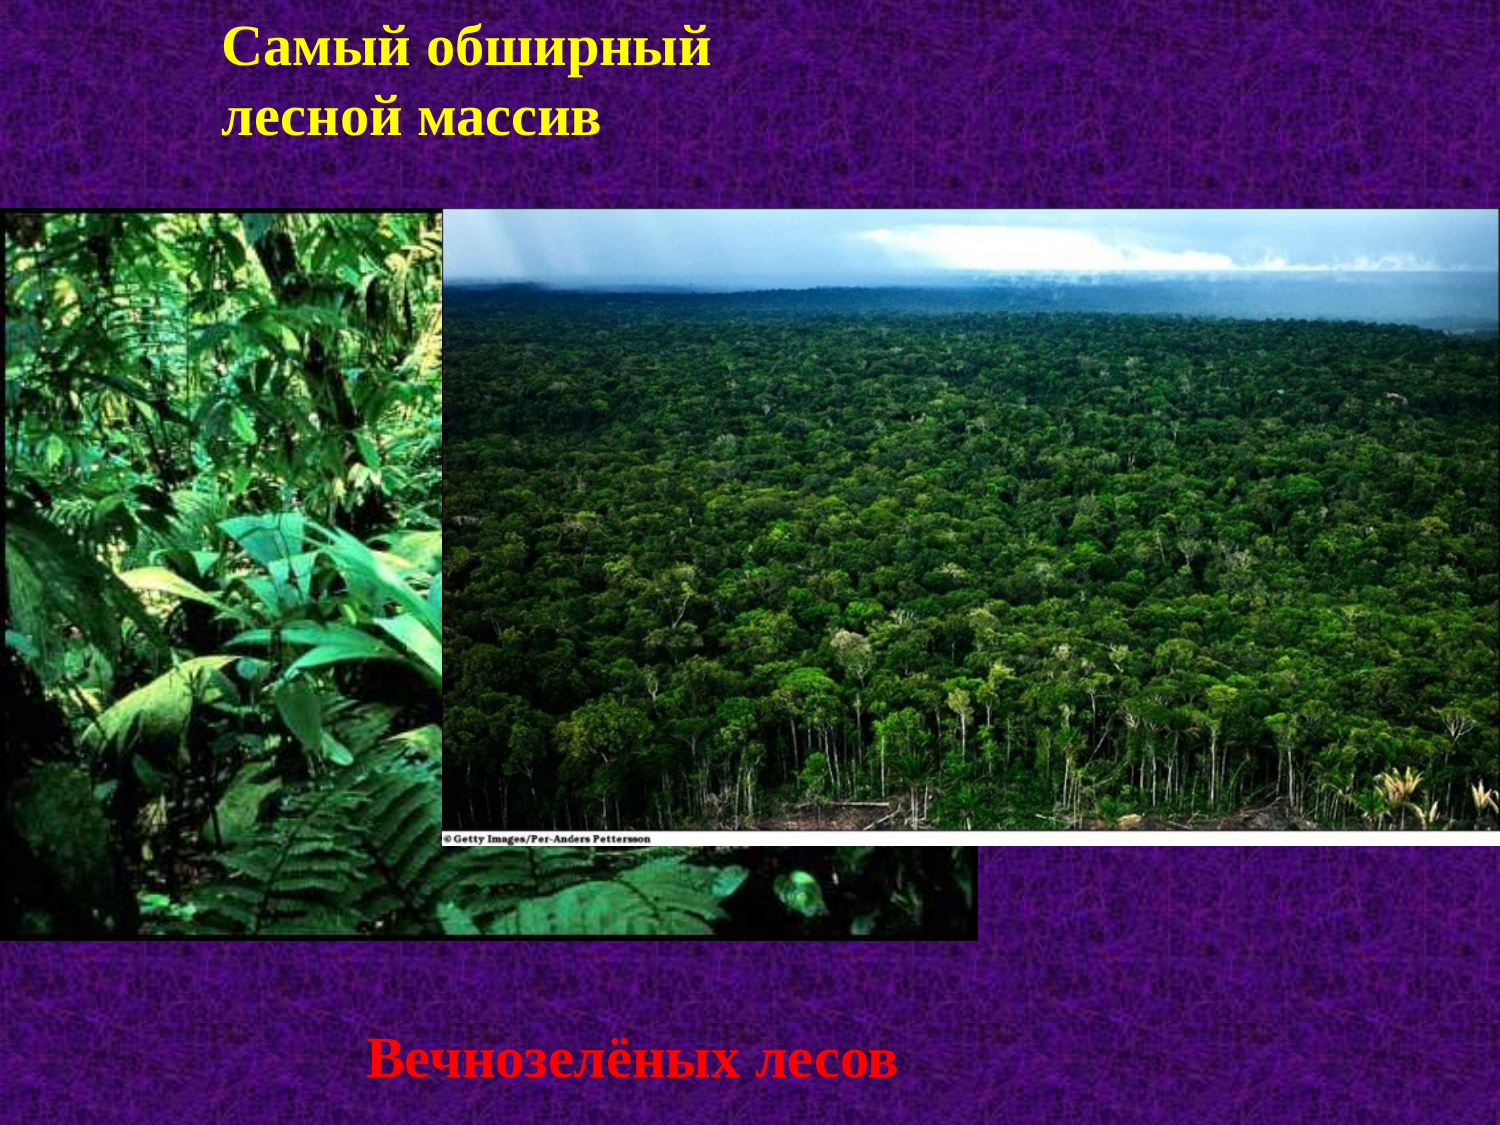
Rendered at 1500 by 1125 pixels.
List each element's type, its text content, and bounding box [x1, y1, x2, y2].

text_box Самый обширный лесной массив [206, 0, 809, 155]
picture [0, 0, 1500, 1125]
text_box Вечнозелёных лесов [351, 1011, 915, 1097]
